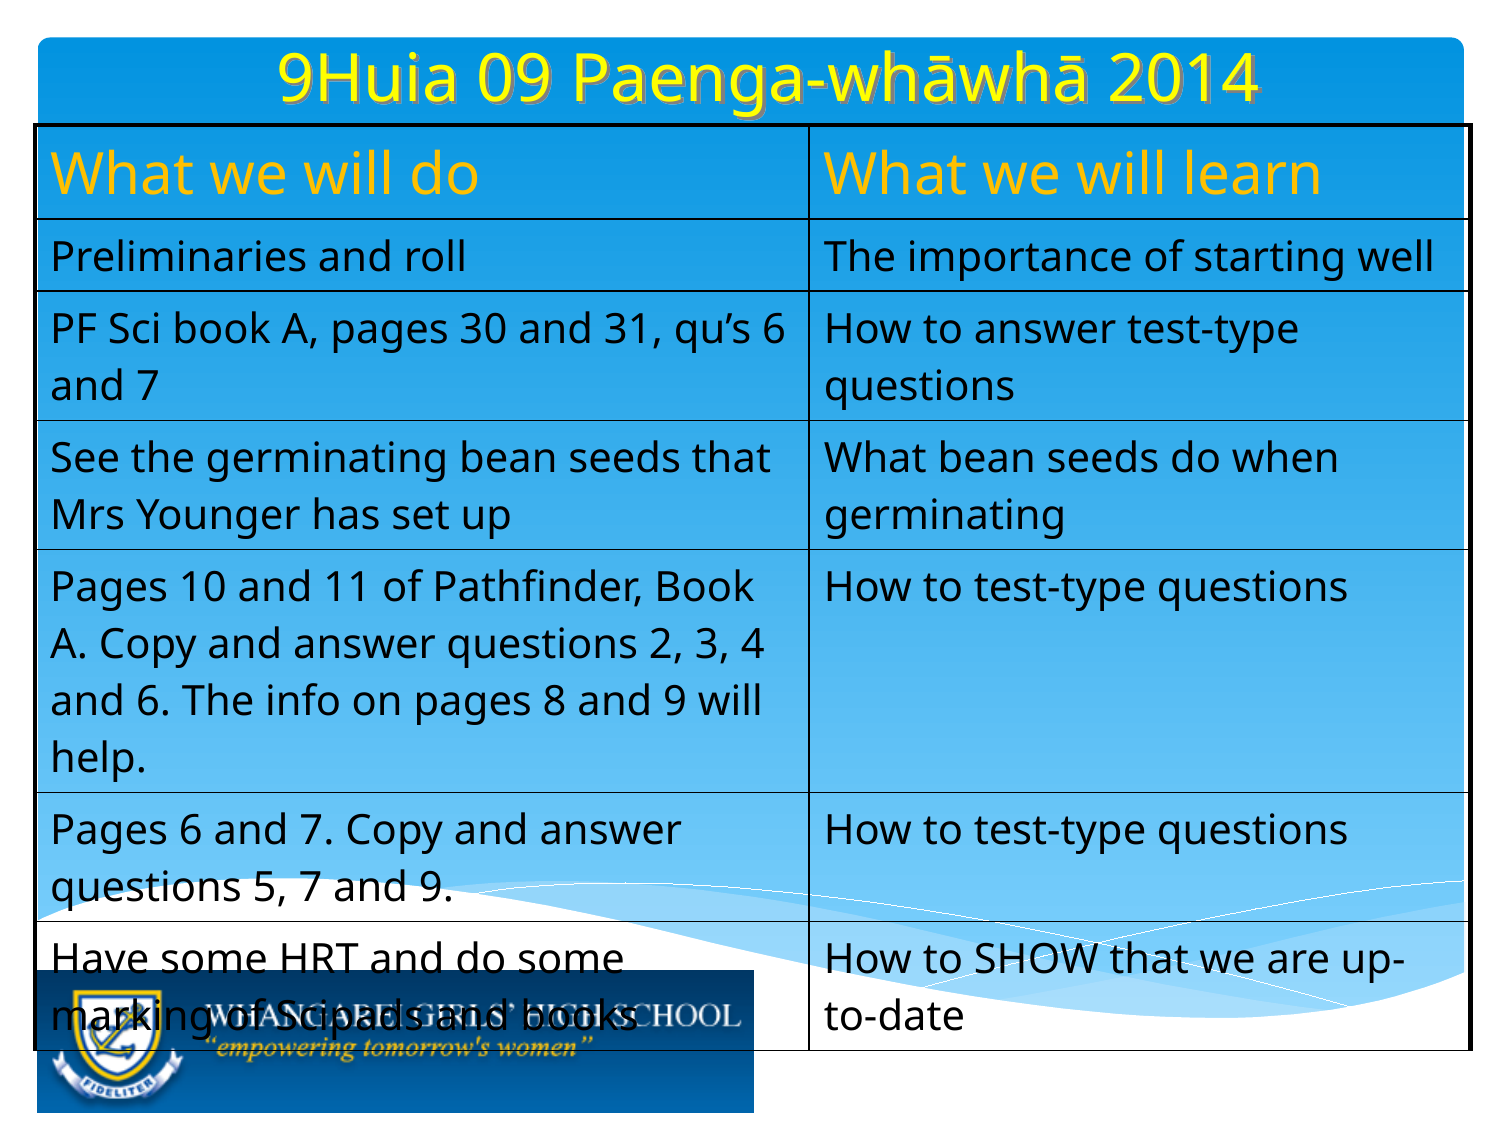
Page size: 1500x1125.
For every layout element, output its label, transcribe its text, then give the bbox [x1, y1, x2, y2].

table_cell How to SHOW that we are up-to-date [810, 922, 1468, 1050]
table_cell What bean seeds do when germinating [810, 421, 1468, 549]
table_cell Have some HRT and do some marking of Scipads and books [37, 922, 808, 1050]
text_box 9Huia 09 Paenga-whāwhā 2014 [162, 24, 1375, 123]
table_cell See the germinating bean seeds that Mrs Younger has set up [37, 421, 808, 549]
table_cell Pages 6 and 7. Copy and answer questions 5, 7 and 9. [37, 793, 808, 921]
table_cell How to answer test-type questions [810, 292, 1468, 420]
table_cell The importance of starting well [810, 220, 1468, 290]
table_cell How to test-type questions [810, 793, 1468, 921]
picture [37, 970, 754, 1113]
table_cell Preliminaries and roll [37, 220, 808, 290]
table_cell PF Sci book A, pages 30 and 31, qu’s 6 and 7 [37, 292, 808, 420]
table_cell Pages 10 and 11 of Pathfinder, Book A. Copy and answer questions 2, 3, 4 and 6. The info on pages 8 and 9 will help. [37, 550, 808, 792]
table_header What we will do [37, 127, 808, 218]
table_header What we will learn [810, 127, 1468, 218]
table_cell How to test-type questions [810, 550, 1468, 792]
